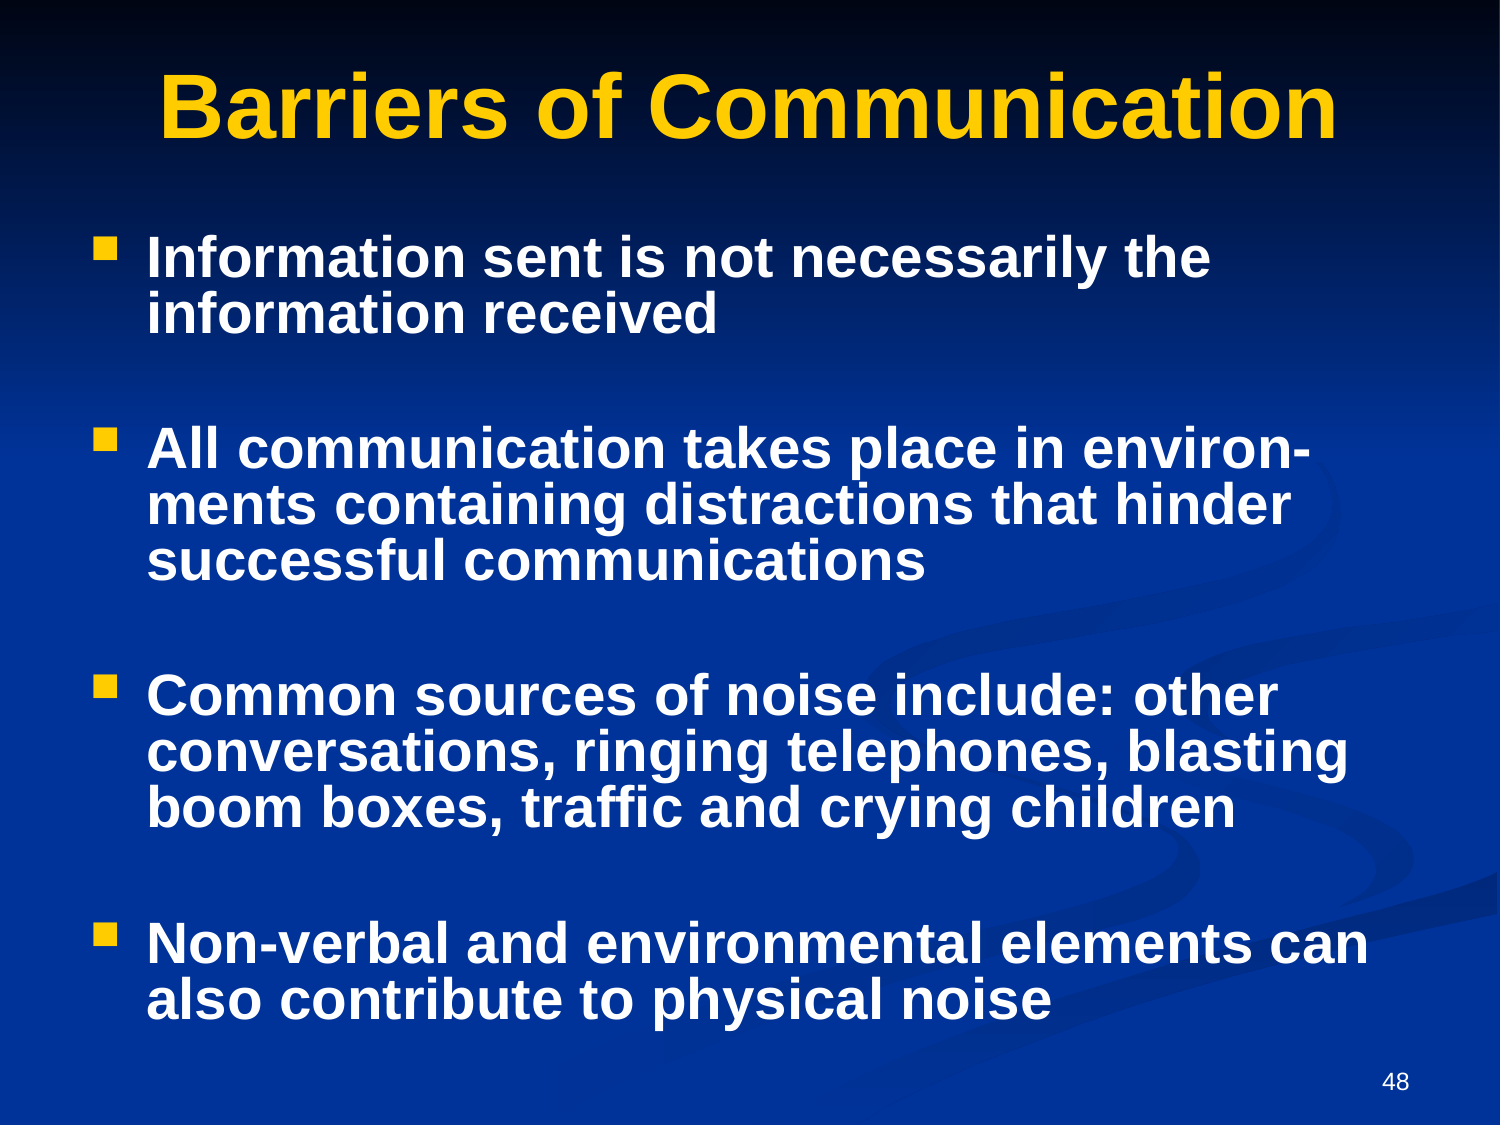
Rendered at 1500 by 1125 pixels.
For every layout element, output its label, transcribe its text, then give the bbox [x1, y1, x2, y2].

title Barriers of Communication [74, 44, 1426, 160]
list Information sent is not necessarily the information received All communication takes place in environ-ments containing distractions that hinder successful communications Common sources of noise include: other conversations, ringing telephones, blasting boom boxes, traffic and crying children Non-verbal and environmental elements can also contribute to physical noise [74, 224, 1426, 1125]
